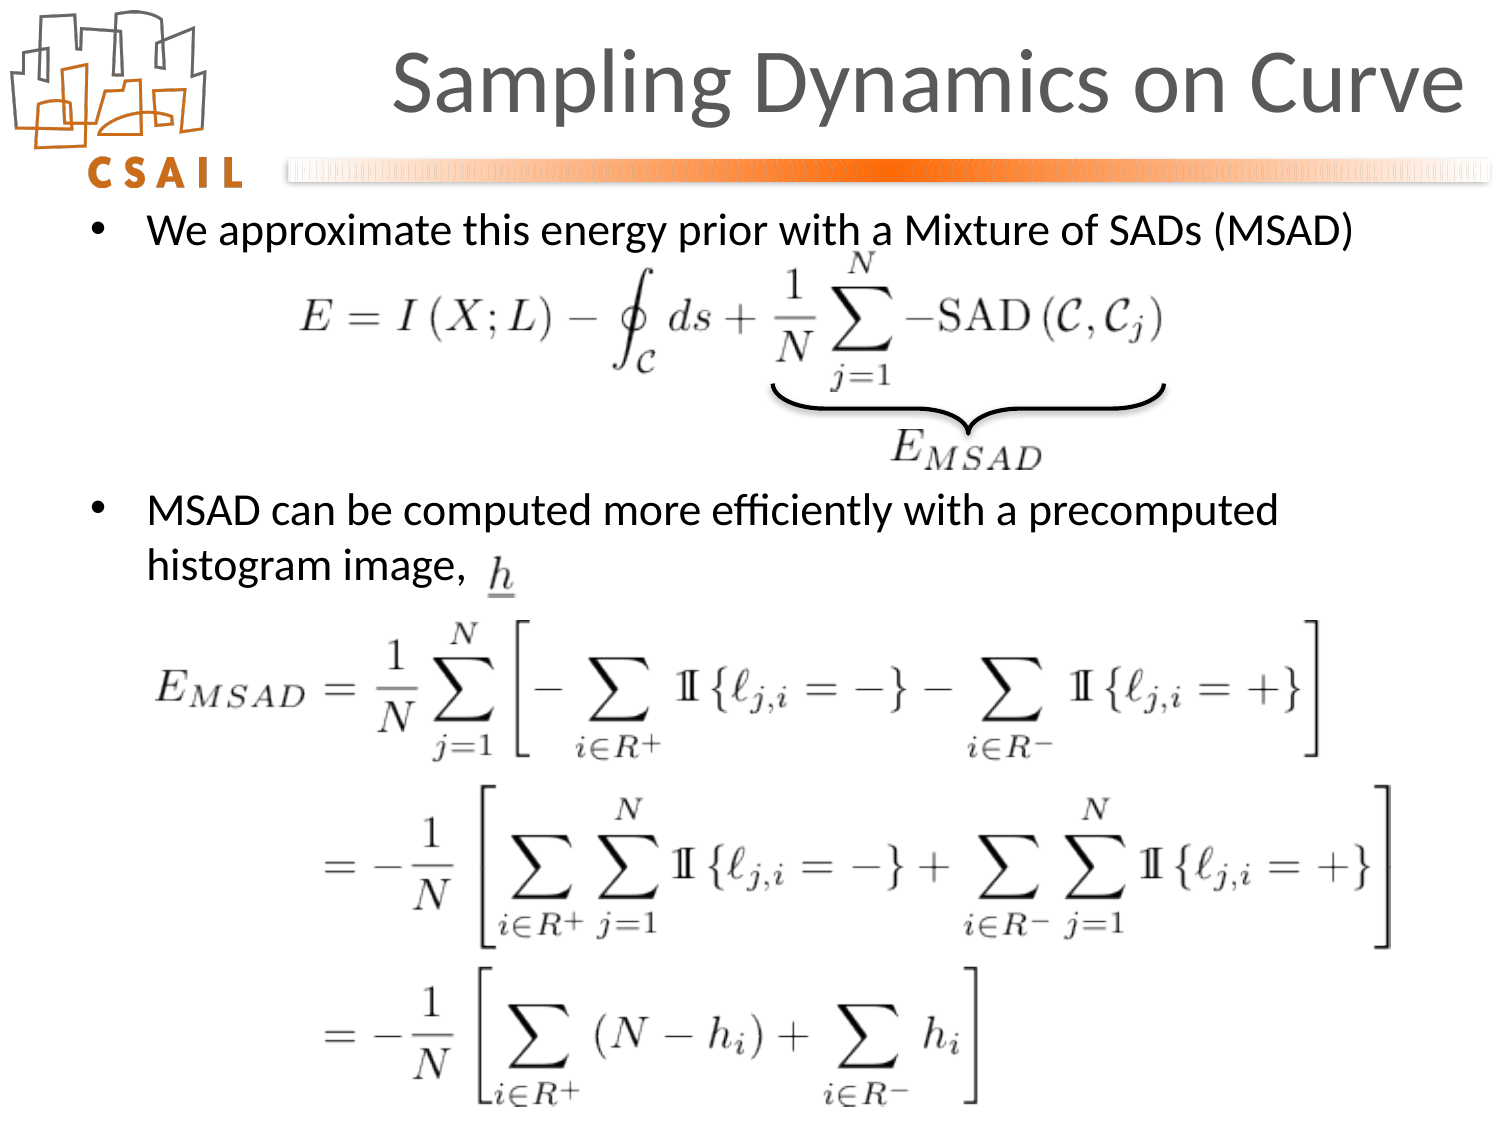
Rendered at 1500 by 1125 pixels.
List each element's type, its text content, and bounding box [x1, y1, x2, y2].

picture [299, 249, 1165, 392]
list We approximate this energy prior with a Mixture of SADs (MSAD) MSAD can be computed more efficiently with a precomputed histogram image, [75, 192, 1425, 1005]
title Sampling Dynamics on Curve [208, 4, 1483, 147]
picture [154, 620, 1391, 1107]
picture [889, 429, 1045, 470]
picture [487, 555, 517, 598]
picture [10, 10, 242, 188]
text_box [781, 400, 1156, 428]
